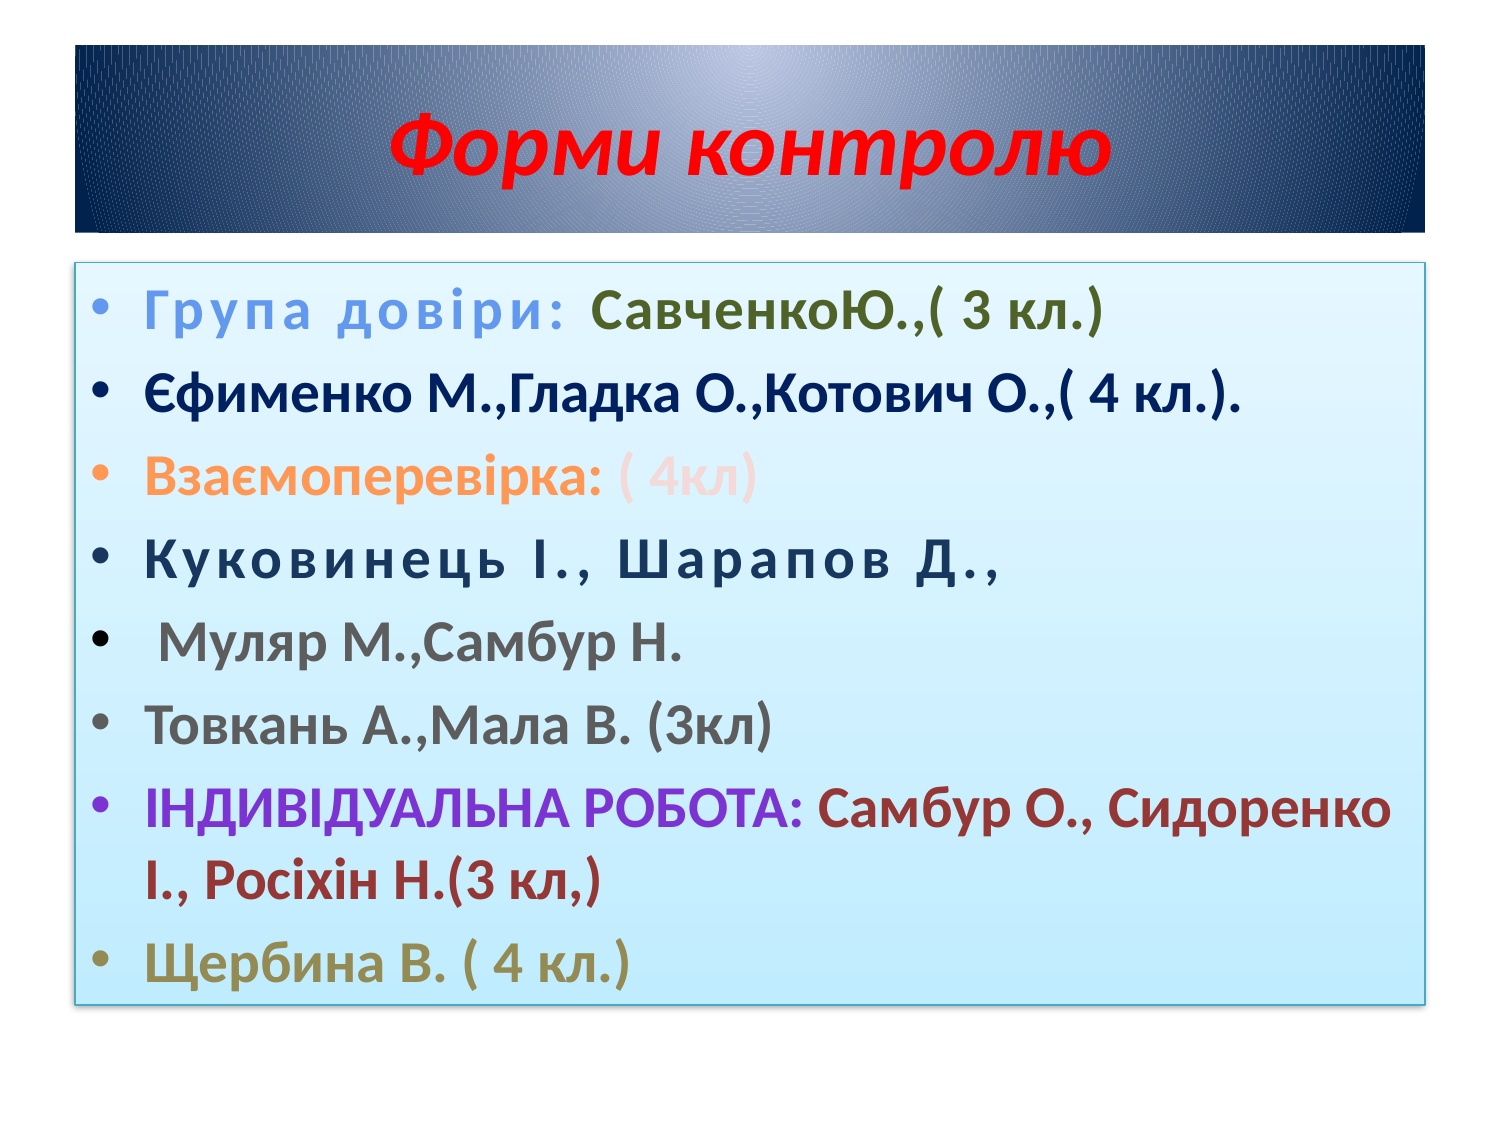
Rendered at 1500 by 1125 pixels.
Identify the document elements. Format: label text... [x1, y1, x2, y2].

list Група довіри: СавченкоЮ.,( 3 кл.) Єфименко М.,Гладка О.,Котович О.,( 4 кл.). Взаємоперевірка: ( 4кл) Куковинець І., Шарапов Д., Муляр М.,Самбур Н. Товкань А.,Мала В. (3кл) Індивідуальна робота: Самбур О., Сидоренко І., Росіхін Н.(3 кл,) Щербина В. ( 4 кл.) [74, 262, 1426, 1006]
title Форми контролю [75, 45, 1425, 233]
